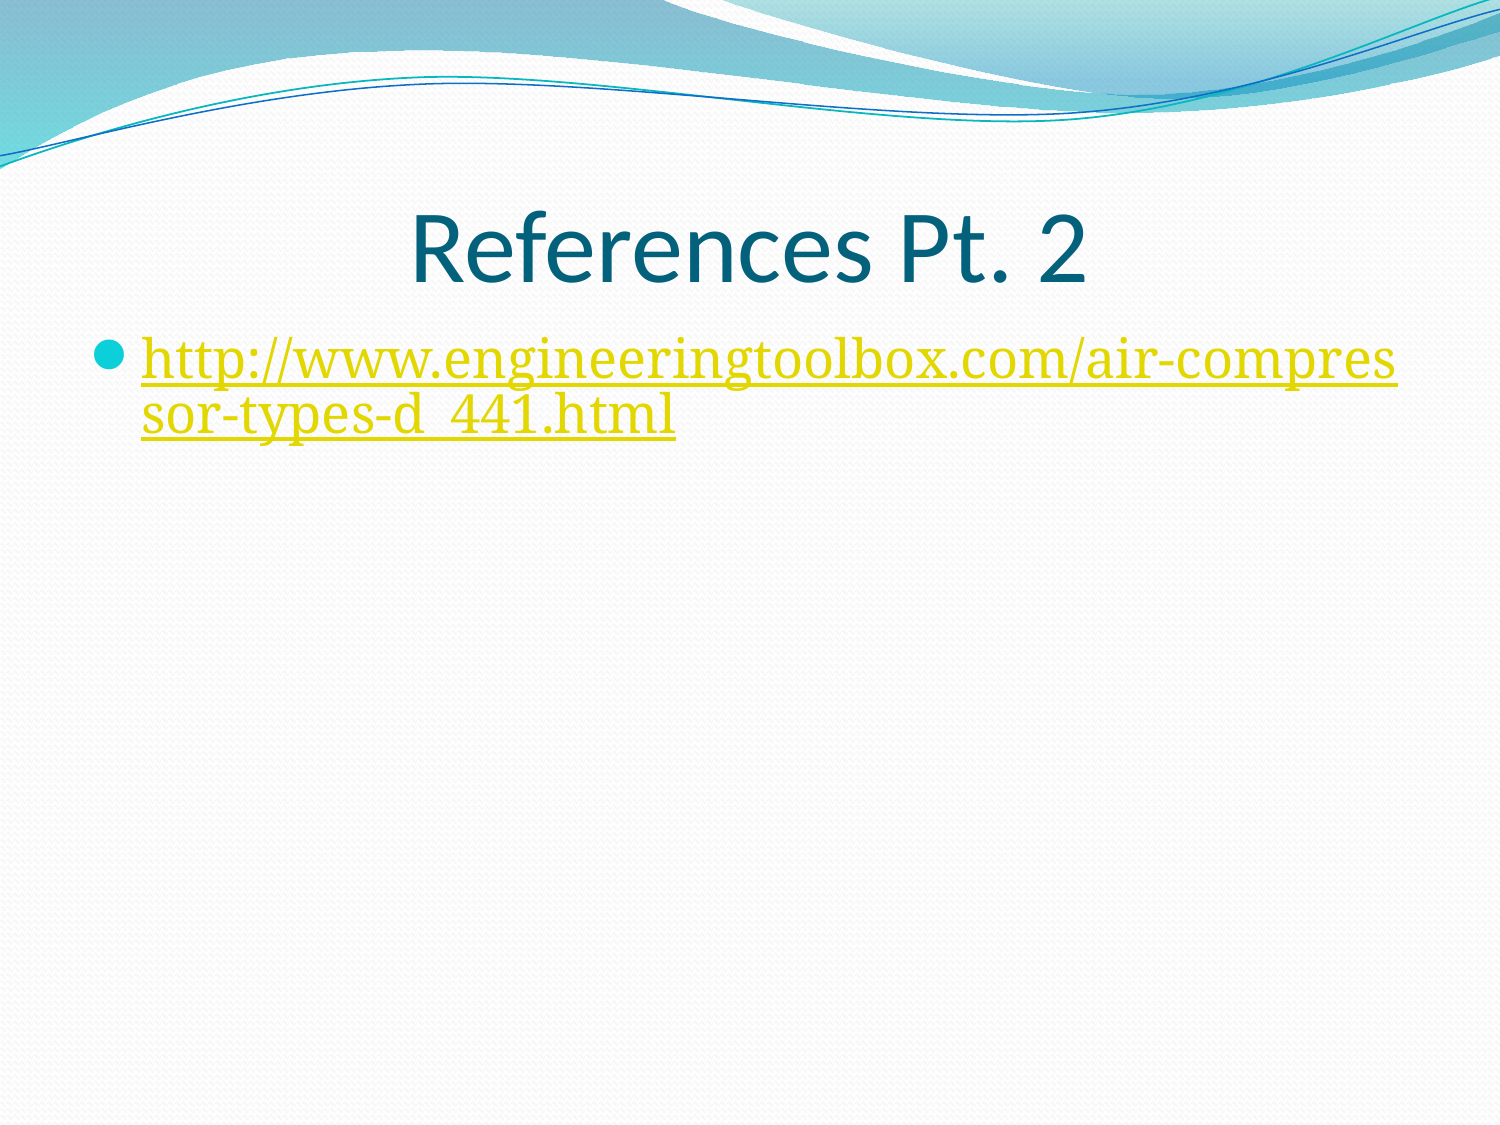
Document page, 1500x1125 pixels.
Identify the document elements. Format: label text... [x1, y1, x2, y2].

title References Pt. 2 [75, 115, 1425, 303]
list http://www.engineeringtoolbox.com/air-compressor-types-d_441.html [75, 317, 1425, 1038]
